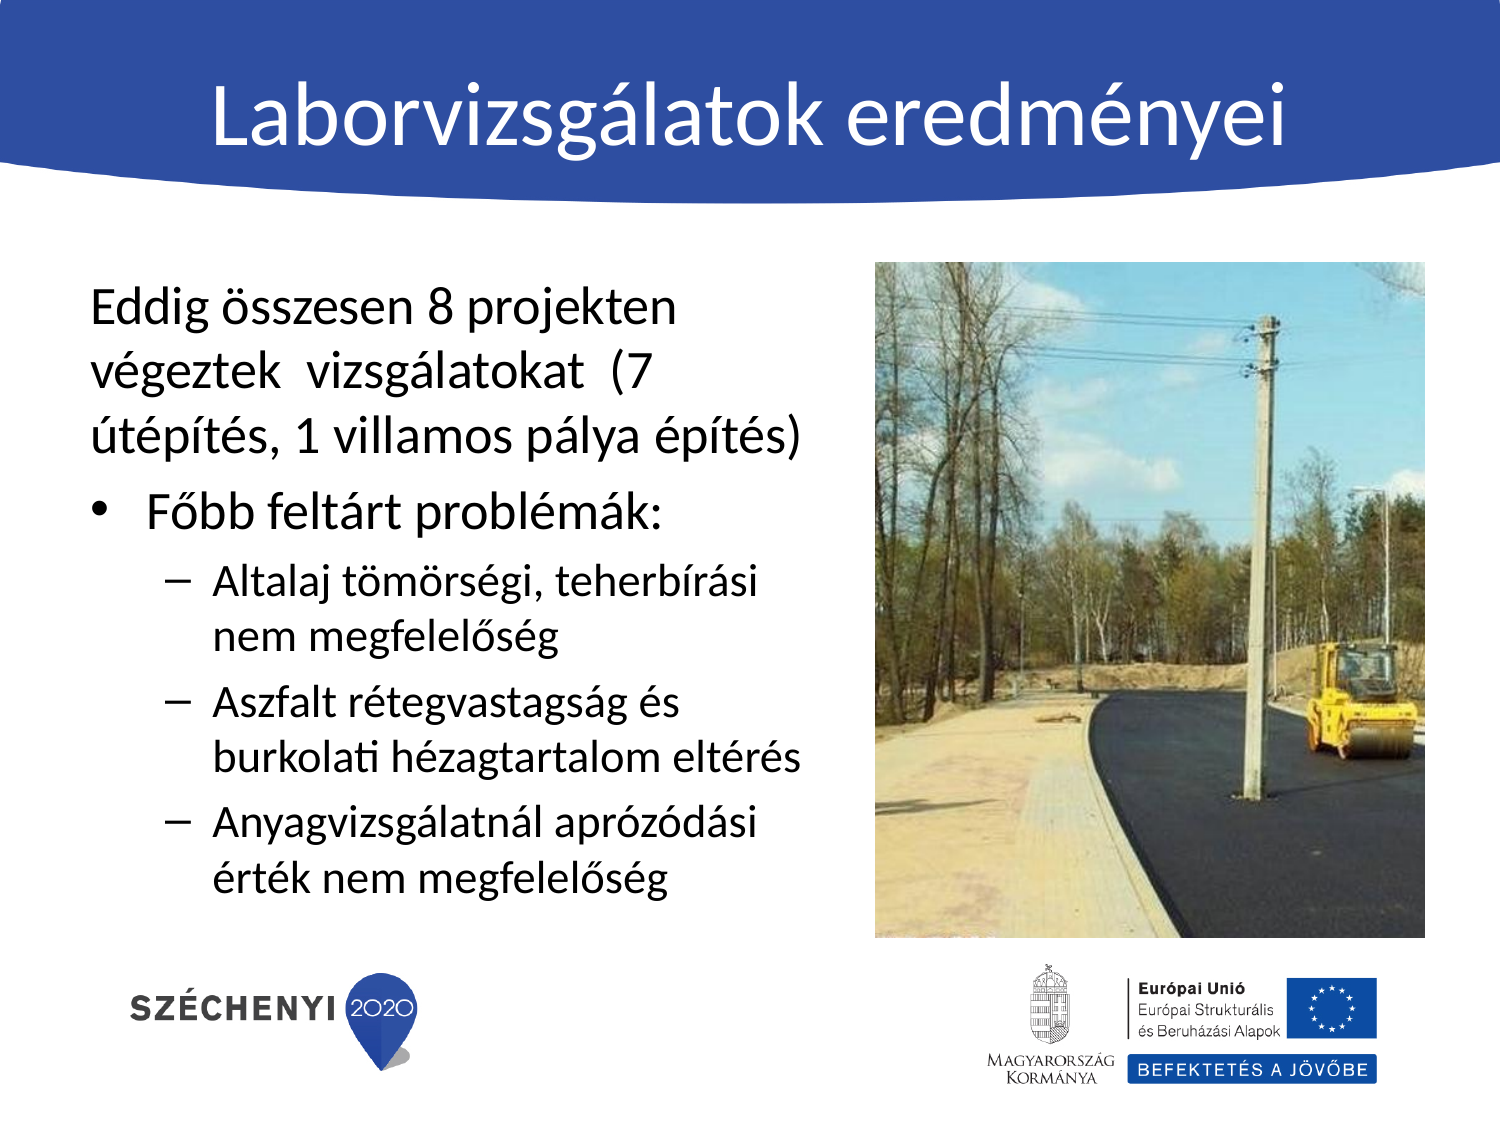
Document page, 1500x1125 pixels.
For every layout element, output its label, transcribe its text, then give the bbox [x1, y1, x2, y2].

picture [0, 0, 1500, 1125]
title Laborvizsgálatok eredményei [75, 45, 1425, 173]
list Eddig összesen 8 projekten végeztek vizsgálatokat (7 útépítés, 1 villamos pálya építés) Főbb feltárt problémák: Altalaj tömörségi, teherbírási nem megfelelőség Aszfalt rétegvastagság és burkolati hézagtartalom eltérés Anyagvizsgálatnál aprózódási érték nem megfelelőség [75, 262, 825, 938]
